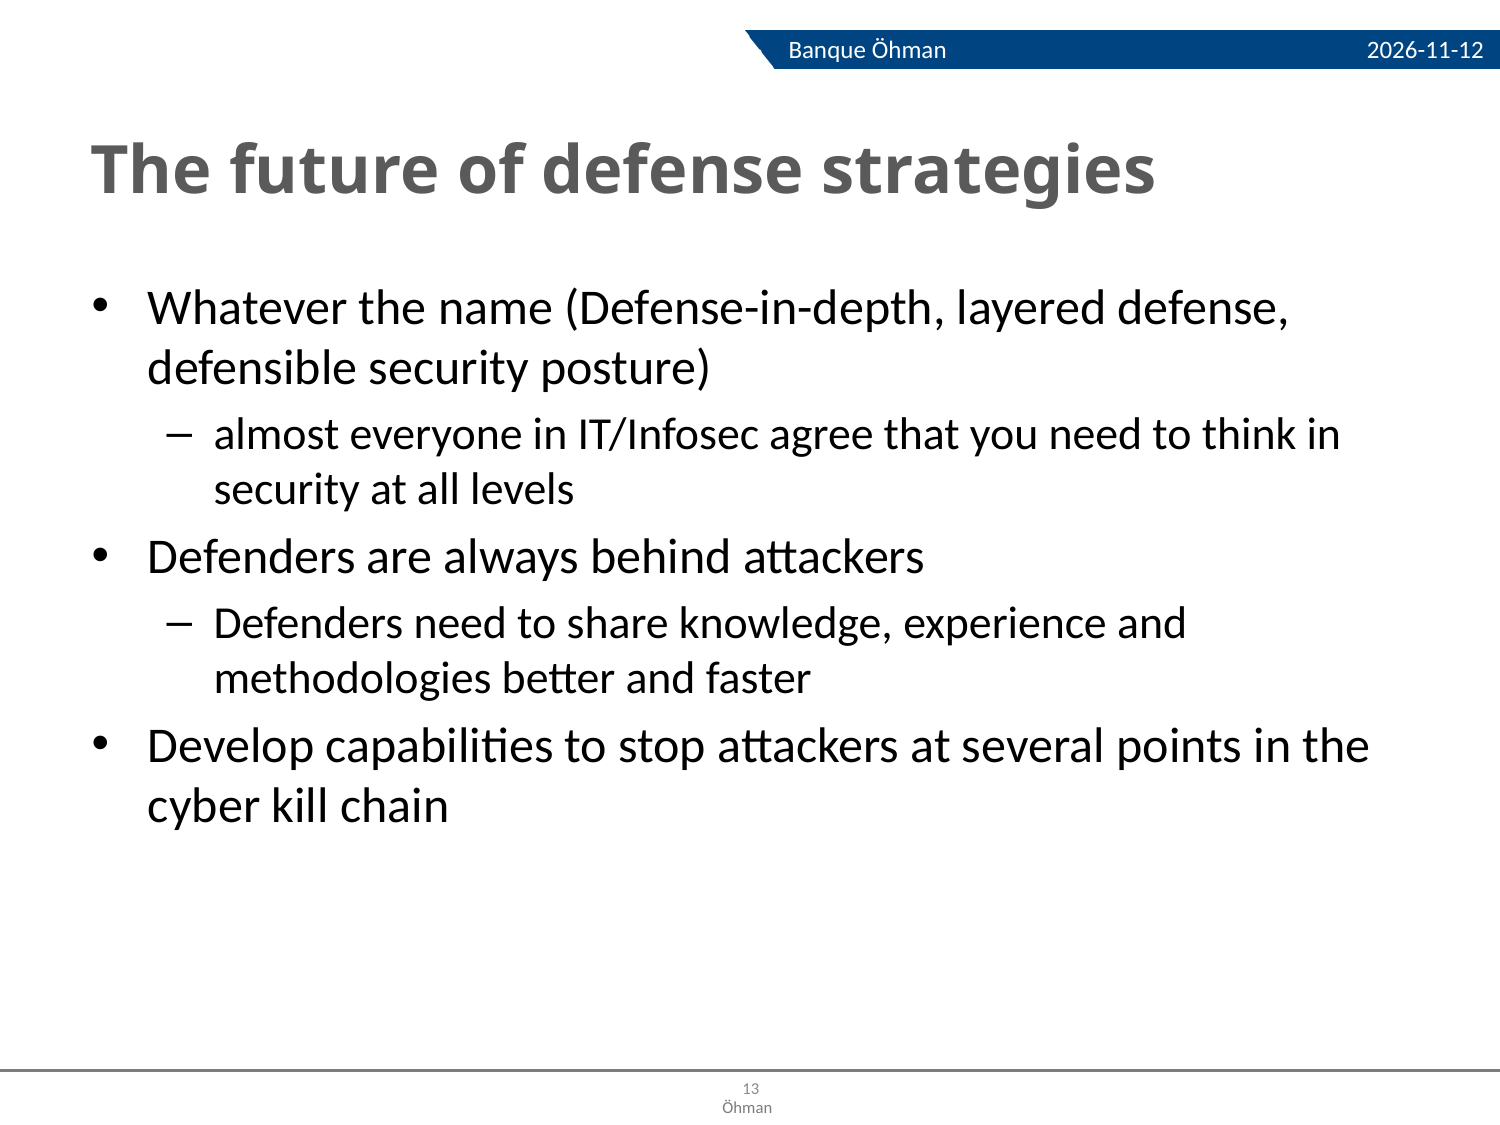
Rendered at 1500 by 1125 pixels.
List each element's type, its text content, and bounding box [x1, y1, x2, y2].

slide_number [1246, 16, 1500, 81]
picture [738, 30, 773, 69]
title The future of defense strategies [75, 101, 1425, 233]
footer Banque Öhman [773, 19, 1246, 79]
list Whatever the name (Defense-in-depth, layered defense, defensible security posture) almost everyone in IT/Infosec agree that you need to think in security at all levels Defenders are always behind attackers Defenders need to share knowledge, experience and methodologies better and faster Develop capabilities to stop attackers at several points in the cyber kill chain [76, 267, 1424, 1012]
